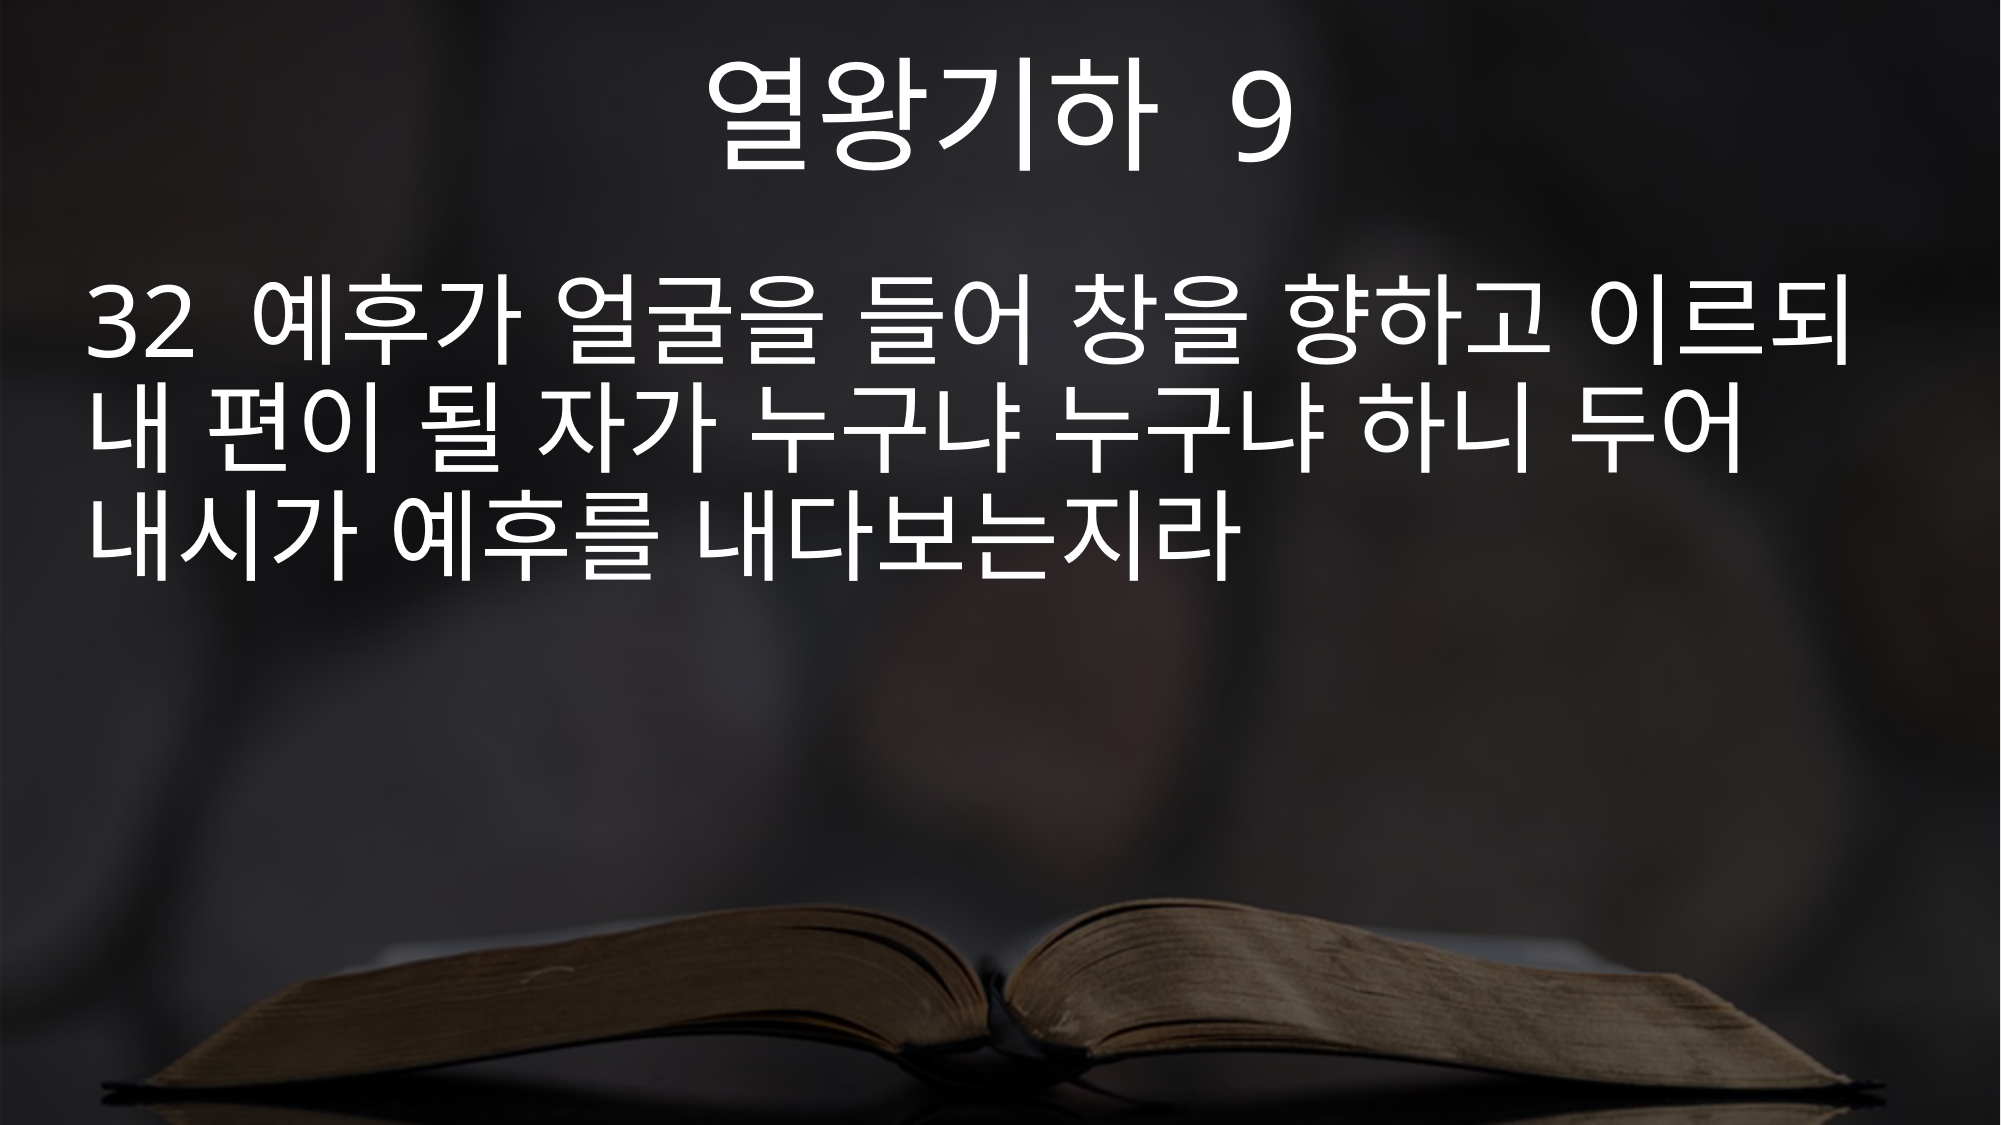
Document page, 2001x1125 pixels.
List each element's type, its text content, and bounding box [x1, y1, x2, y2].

picture [0, 0, 2001, 1125]
list 32 예후가 얼굴을 들어 창을 향하고 이르되 내 편이 될 자가 누구냐 누구냐 하니 두어 내시가 예후를 내다보는지라 [69, 263, 1953, 423]
footer 열왕기하 9 [0, 32, 2000, 192]
